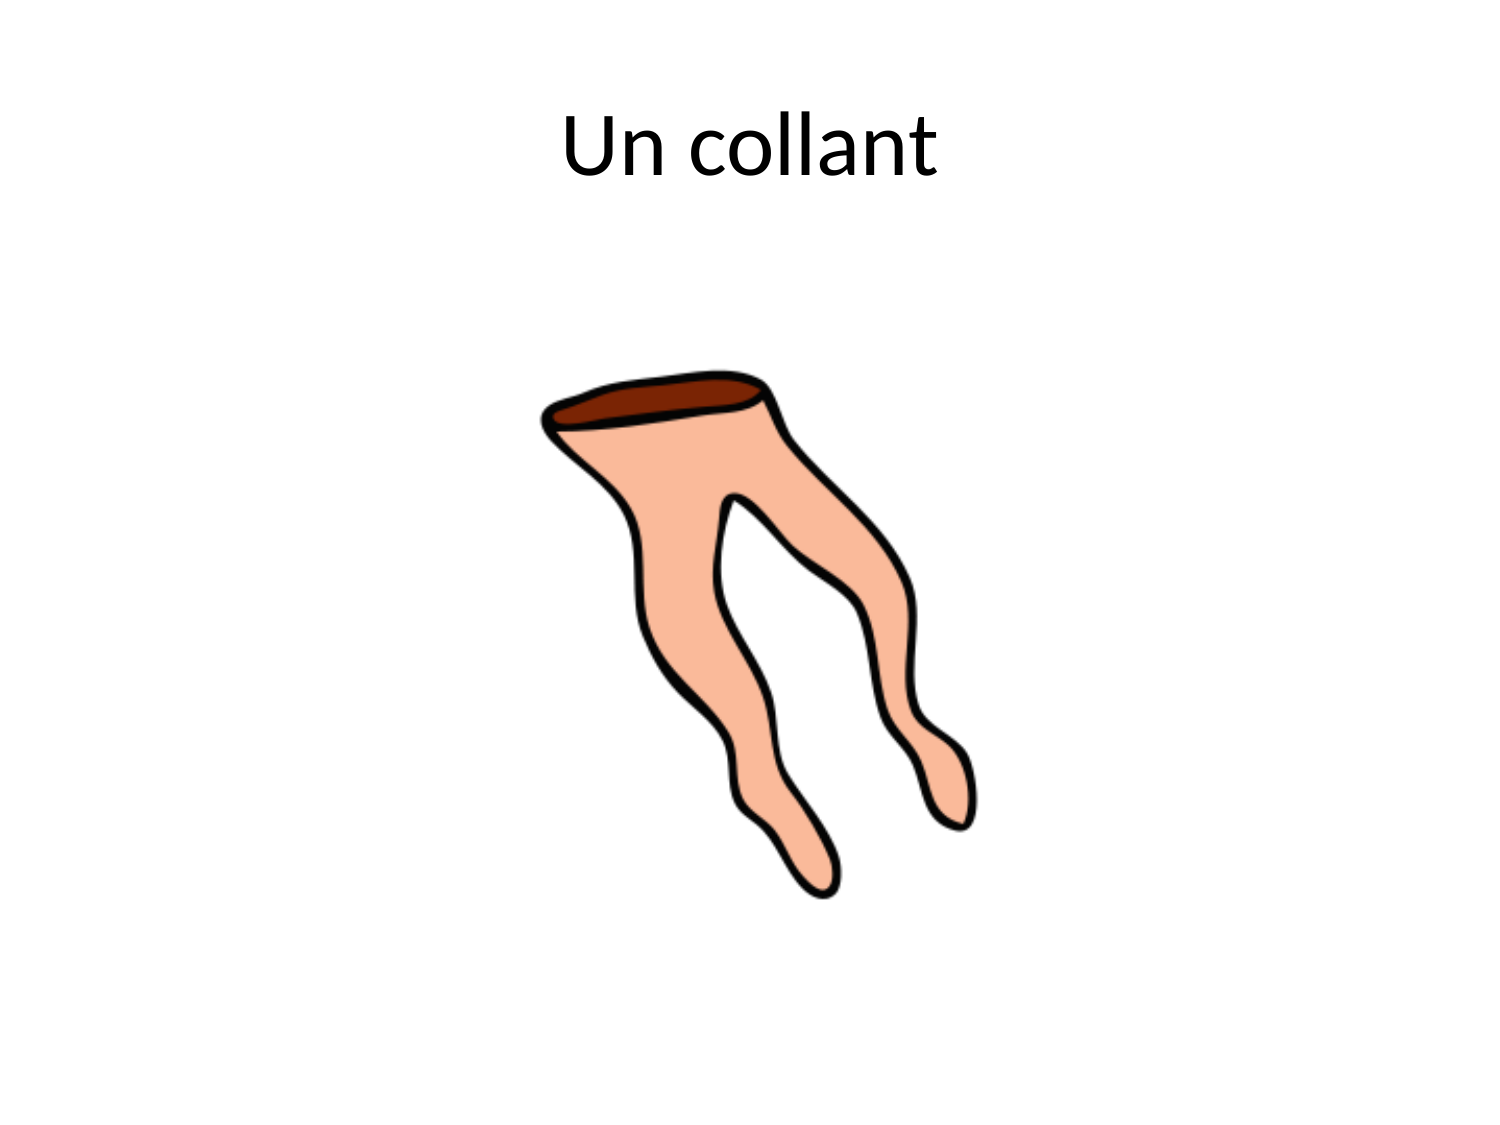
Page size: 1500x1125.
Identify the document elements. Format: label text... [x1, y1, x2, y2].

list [507, 357, 993, 910]
title Un collant [75, 45, 1425, 233]
